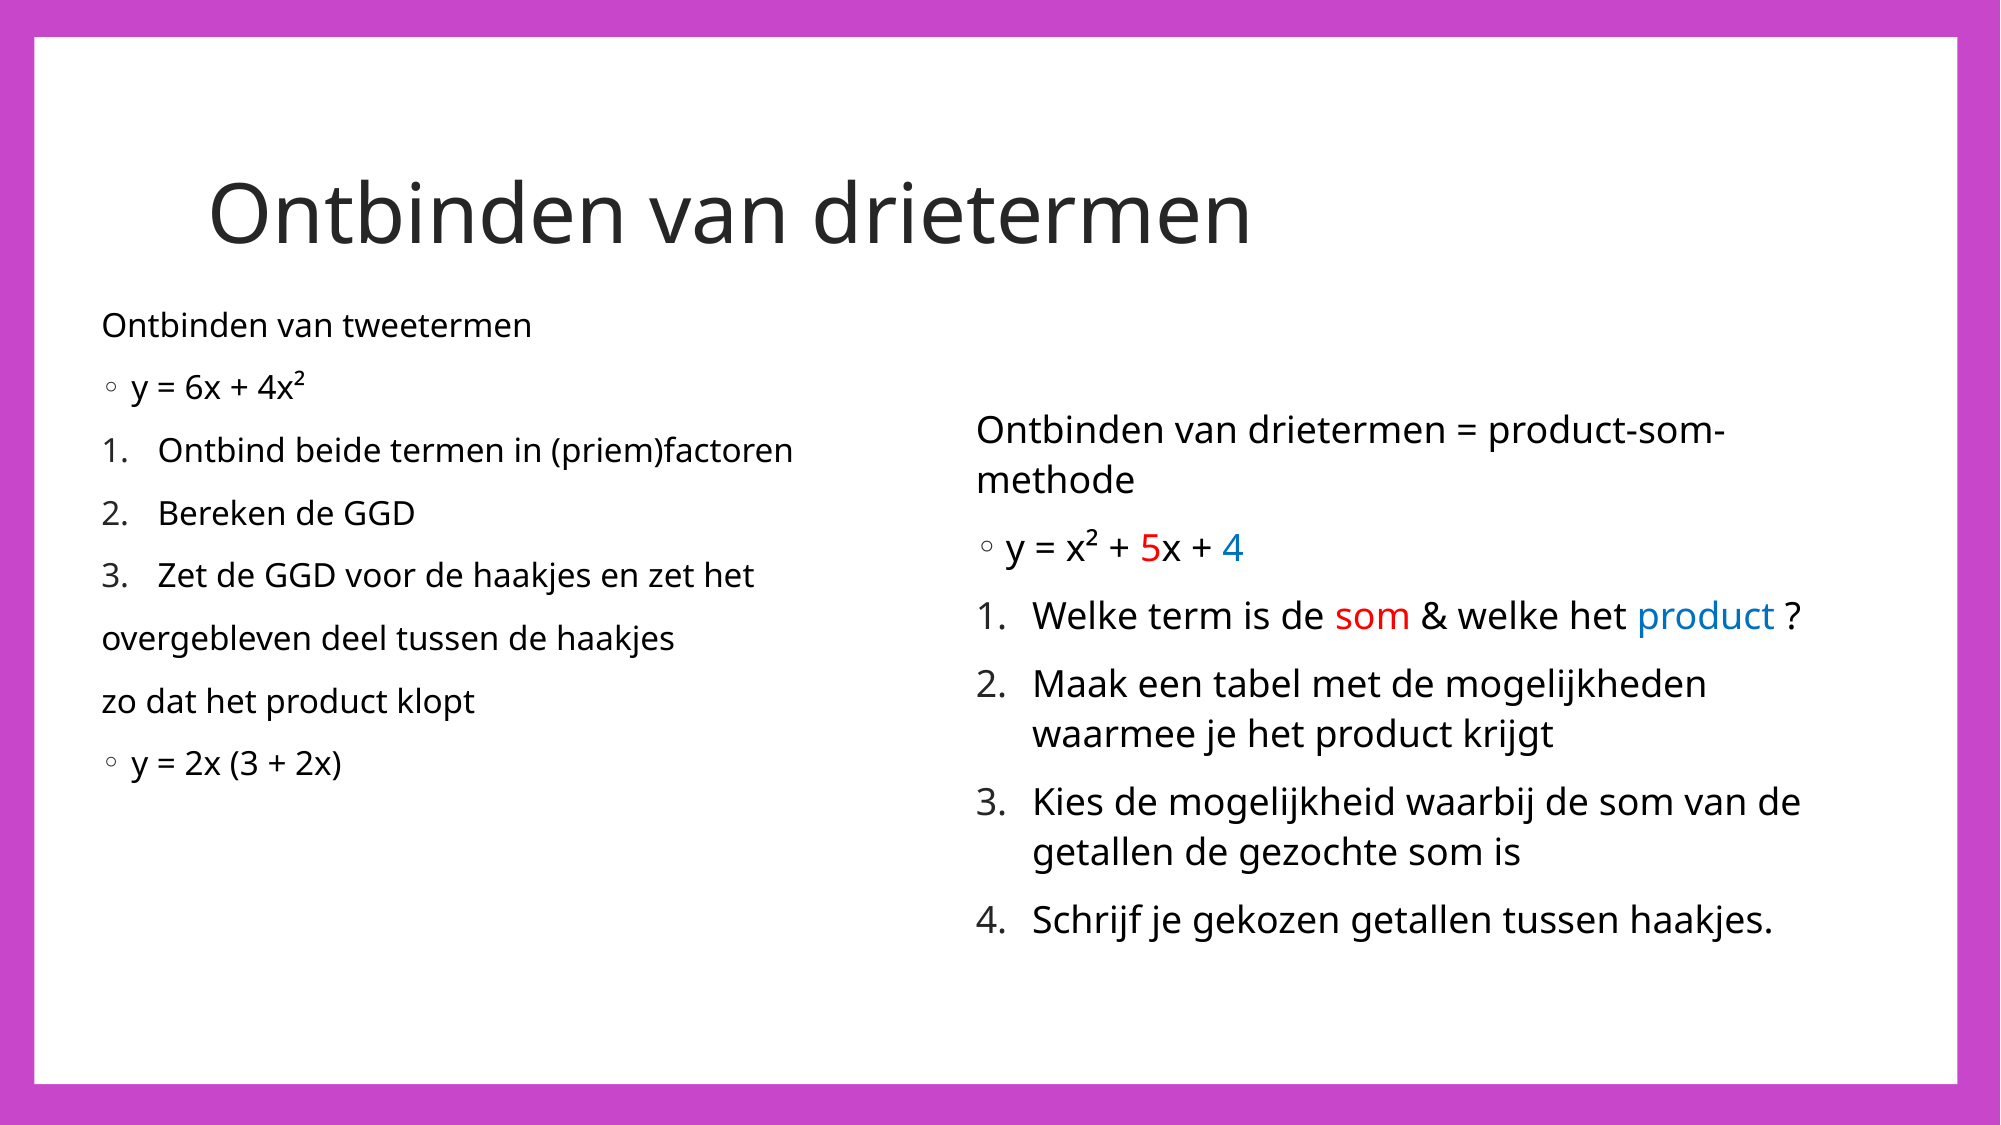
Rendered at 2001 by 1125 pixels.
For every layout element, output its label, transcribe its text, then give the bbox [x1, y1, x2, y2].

text_box [0, 0, 2000, 1125]
text_box Ontbinden van drietermen = product-som-methode y = x² + 5x + 4 Welke term is de som & welke het product ? Maak een tabel met de mogelijkheden waarmee je het product krijgt Kies de mogelijkheid waarbij de som van de getallen de gezochte som is Schrijf je gekozen getallen tussen haakjes. [960, 394, 1891, 954]
title Ontbinden van drietermen [192, 142, 1800, 292]
list Ontbinden van tweetermen y = 6x + 4x² Ontbind beide termen in (priem)factoren Bereken de GGD Zet de GGD voor de haakjes en zet het overgebleven deel tussen de haakjes zo dat het product klopt y = 2x (3 + 2x) [86, 292, 894, 852]
text_box [34, 37, 1958, 1085]
